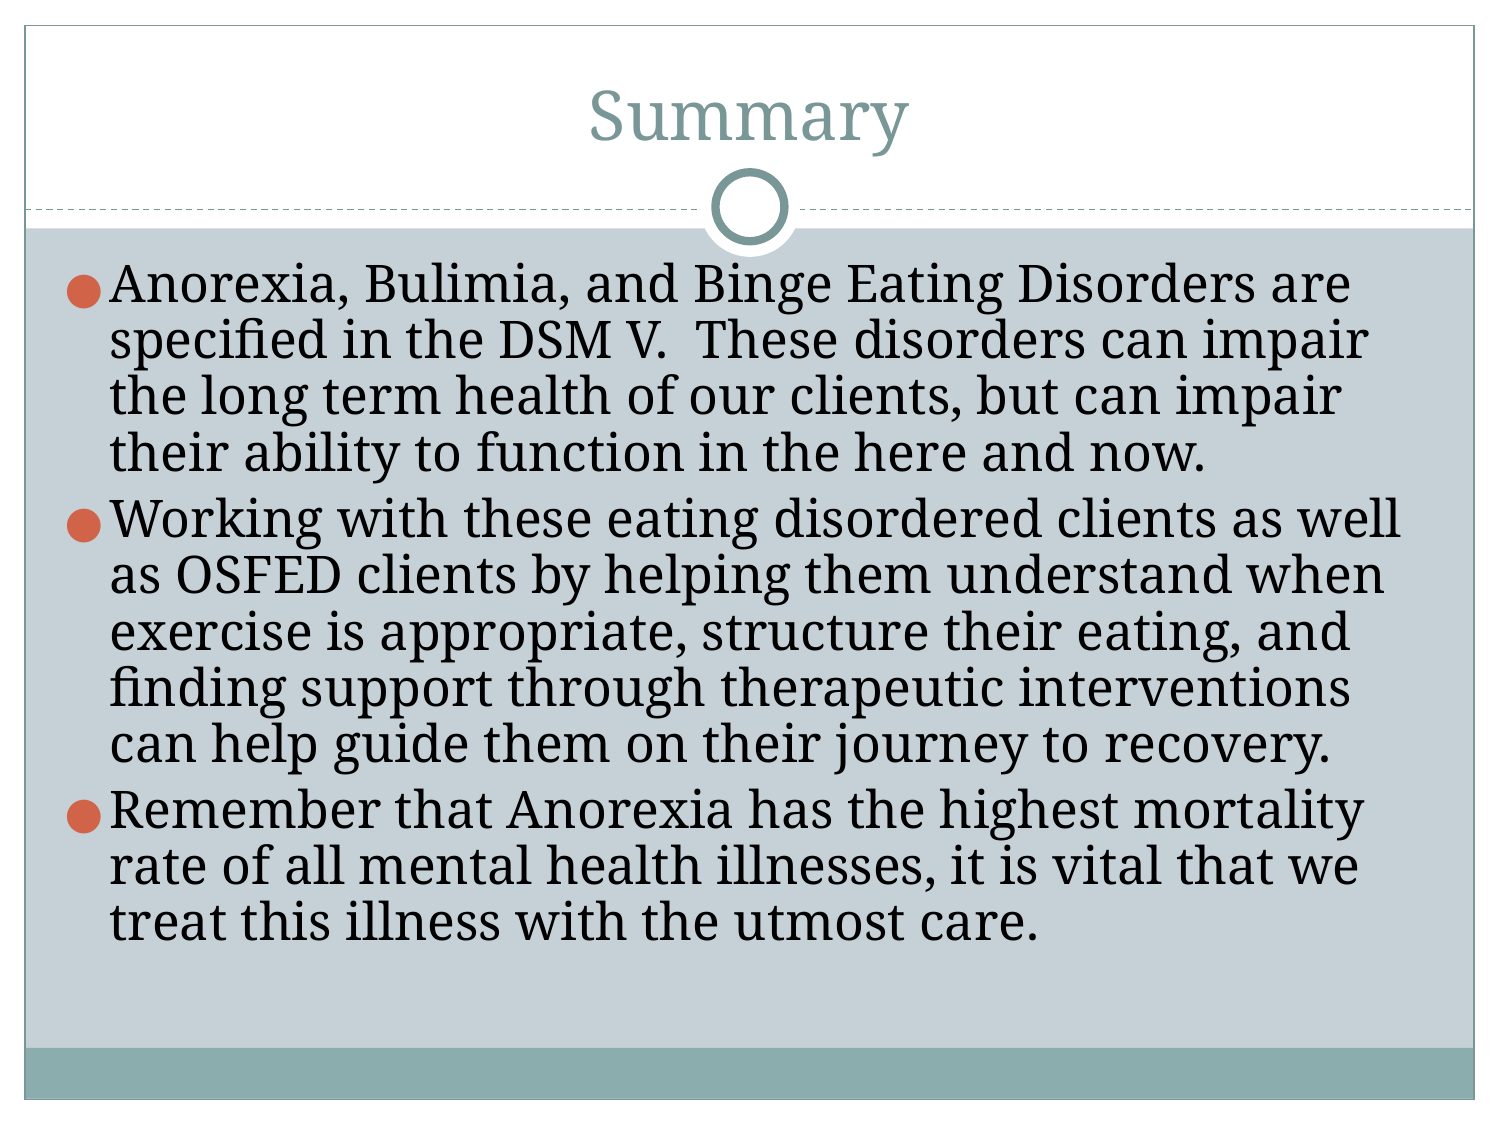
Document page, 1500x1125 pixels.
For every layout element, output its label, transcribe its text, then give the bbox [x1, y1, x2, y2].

list Anorexia, Bulimia, and Binge Eating Disorders are specified in the DSM V. These disorders can impair the long term health of our clients, but can impair their ability to function in the here and now. Working with these eating disordered clients as well as OSFED clients by helping them understand when exercise is appropriate, structure their eating, and finding support through therapeutic interventions can help guide them on their journey to recovery. Remember that Anorexia has the highest mortality rate of all mental health illnesses, it is vital that we treat this illness with the utmost care. [49, 250, 1445, 1001]
title Summary [49, 37, 1450, 162]
